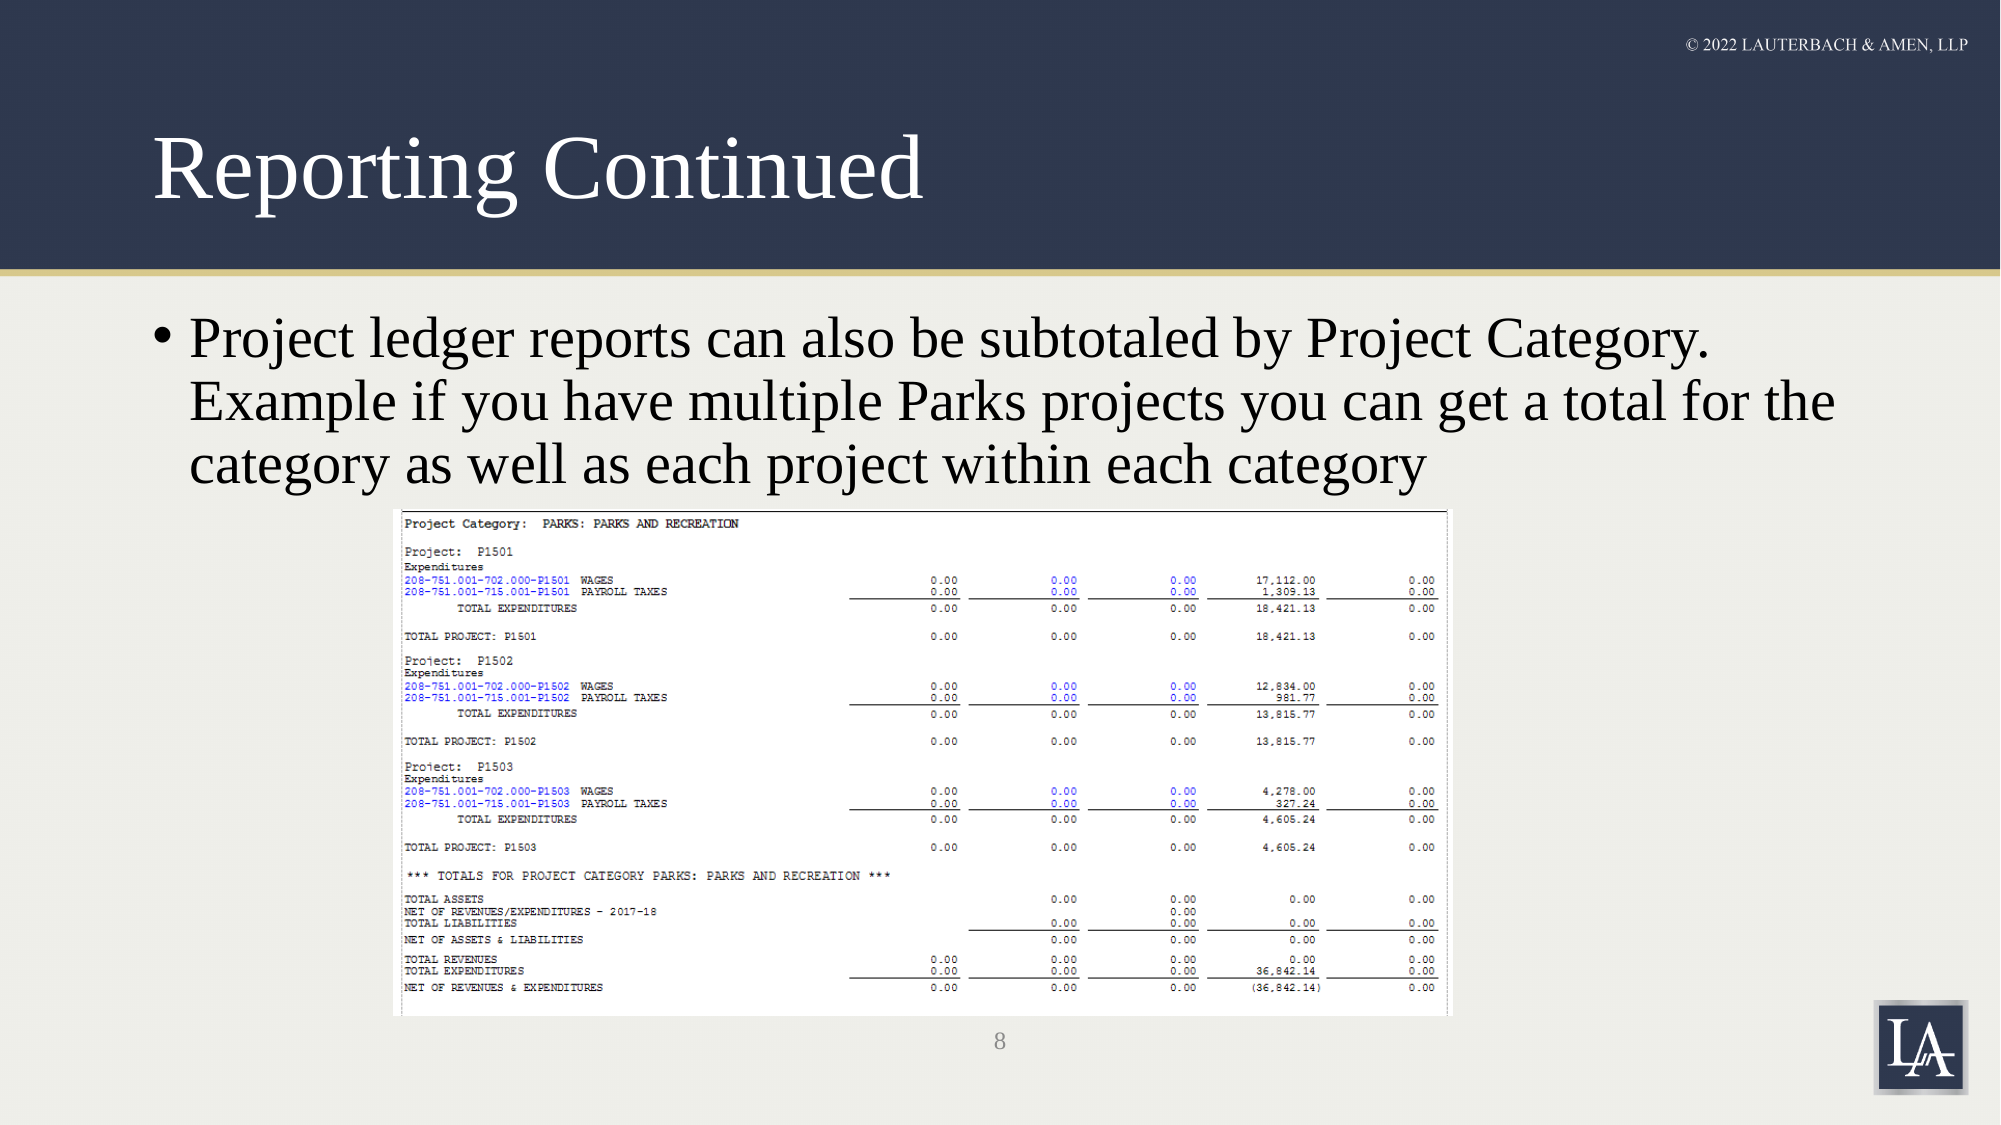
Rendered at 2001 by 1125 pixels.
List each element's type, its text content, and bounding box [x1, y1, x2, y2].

list Project ledger reports can also be subtotaled by Project Category. Example if you have multiple Parks projects you can get a total for the category as well as each project within each category [137, 299, 1863, 517]
picture [0, 0, 2001, 1125]
slide_number 8 [954, 1016, 1046, 1066]
title Reporting Continued [137, 59, 1863, 278]
